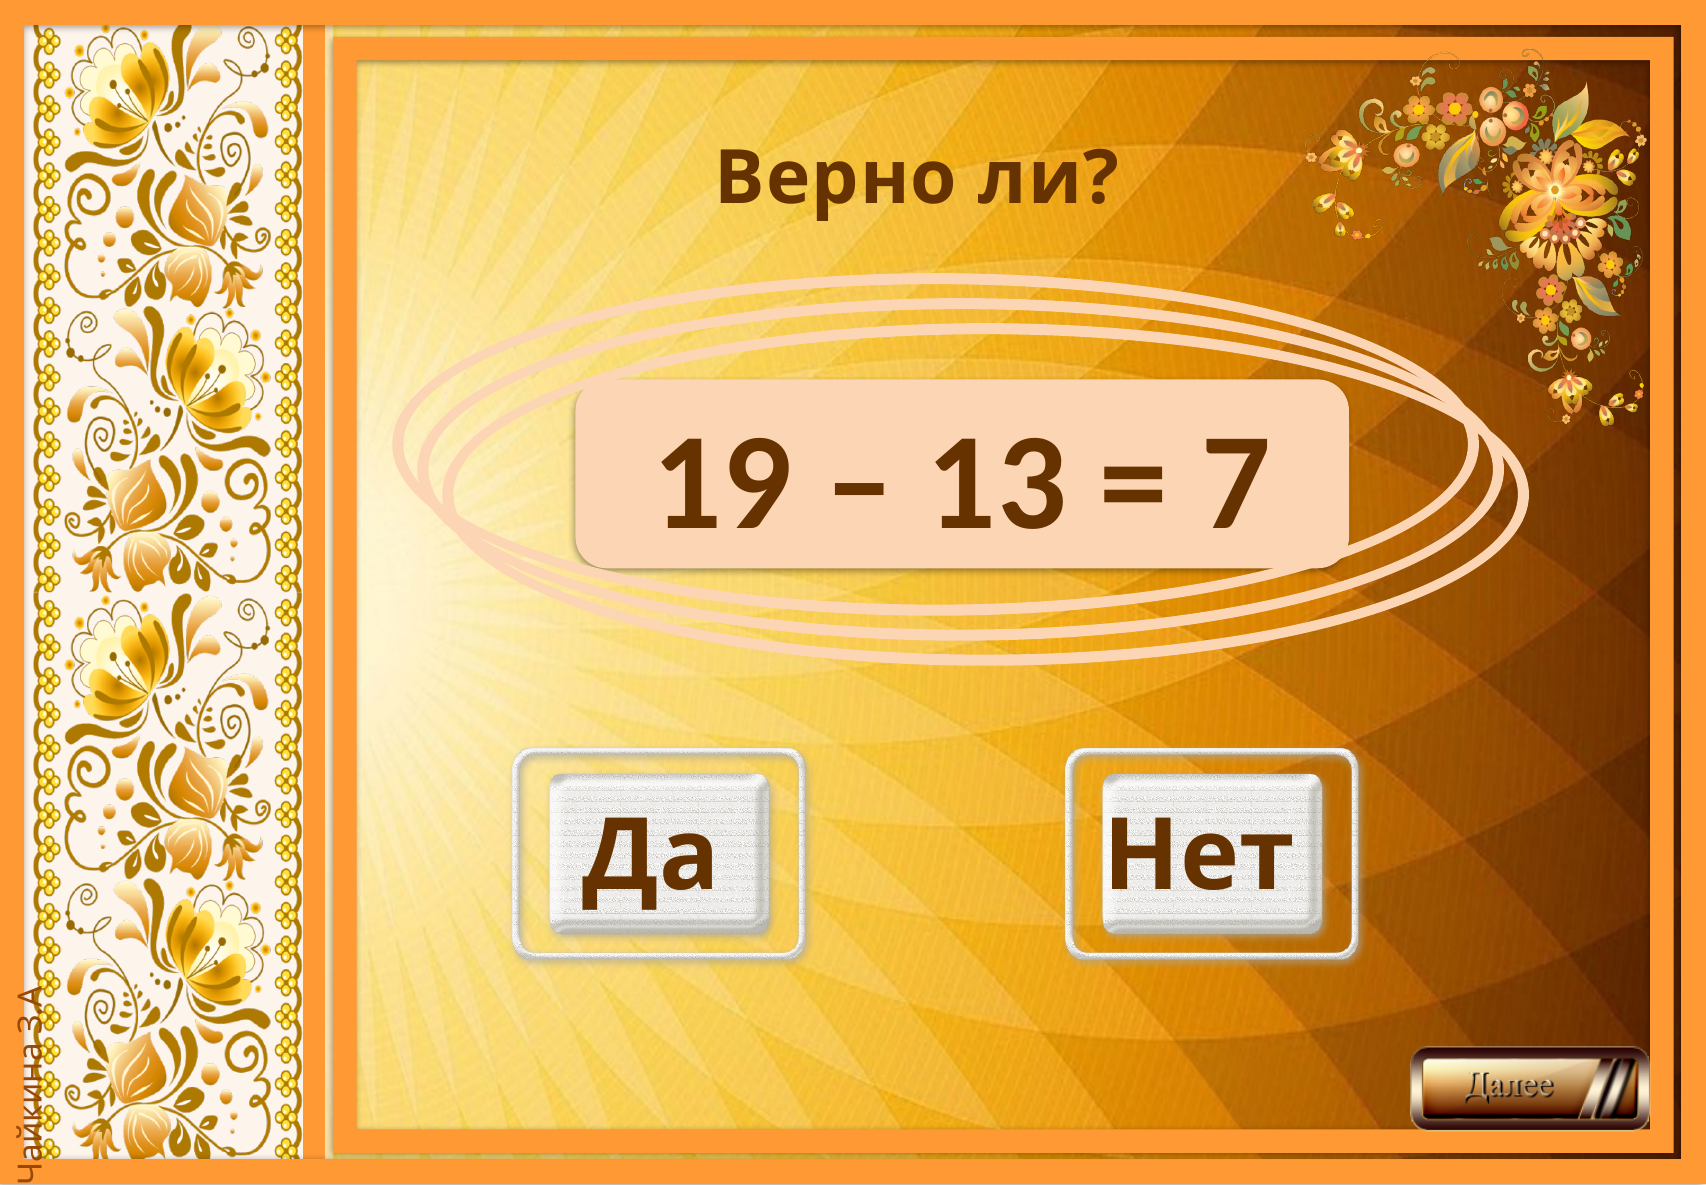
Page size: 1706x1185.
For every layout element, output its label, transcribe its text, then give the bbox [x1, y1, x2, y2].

text_box [440, 321, 1532, 668]
picture [32, 1149, 39, 1157]
picture [25, 1068, 31, 1077]
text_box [1054, 733, 1373, 976]
text_box [390, 271, 1466, 509]
picture [25, 1149, 32, 1159]
text_box 19 – 13 = 7 [574, 378, 1350, 570]
picture [325, 25, 1681, 1159]
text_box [501, 733, 820, 976]
picture [32, 1048, 39, 1056]
text_box [415, 296, 1491, 534]
picture [25, 1130, 38, 1138]
picture [25, 25, 303, 1159]
text_box Верно ли? [392, 119, 1444, 317]
picture [25, 1091, 38, 1099]
picture [25, 993, 31, 1000]
text_box [460, 426, 1482, 618]
text_box [467, 439, 1507, 643]
